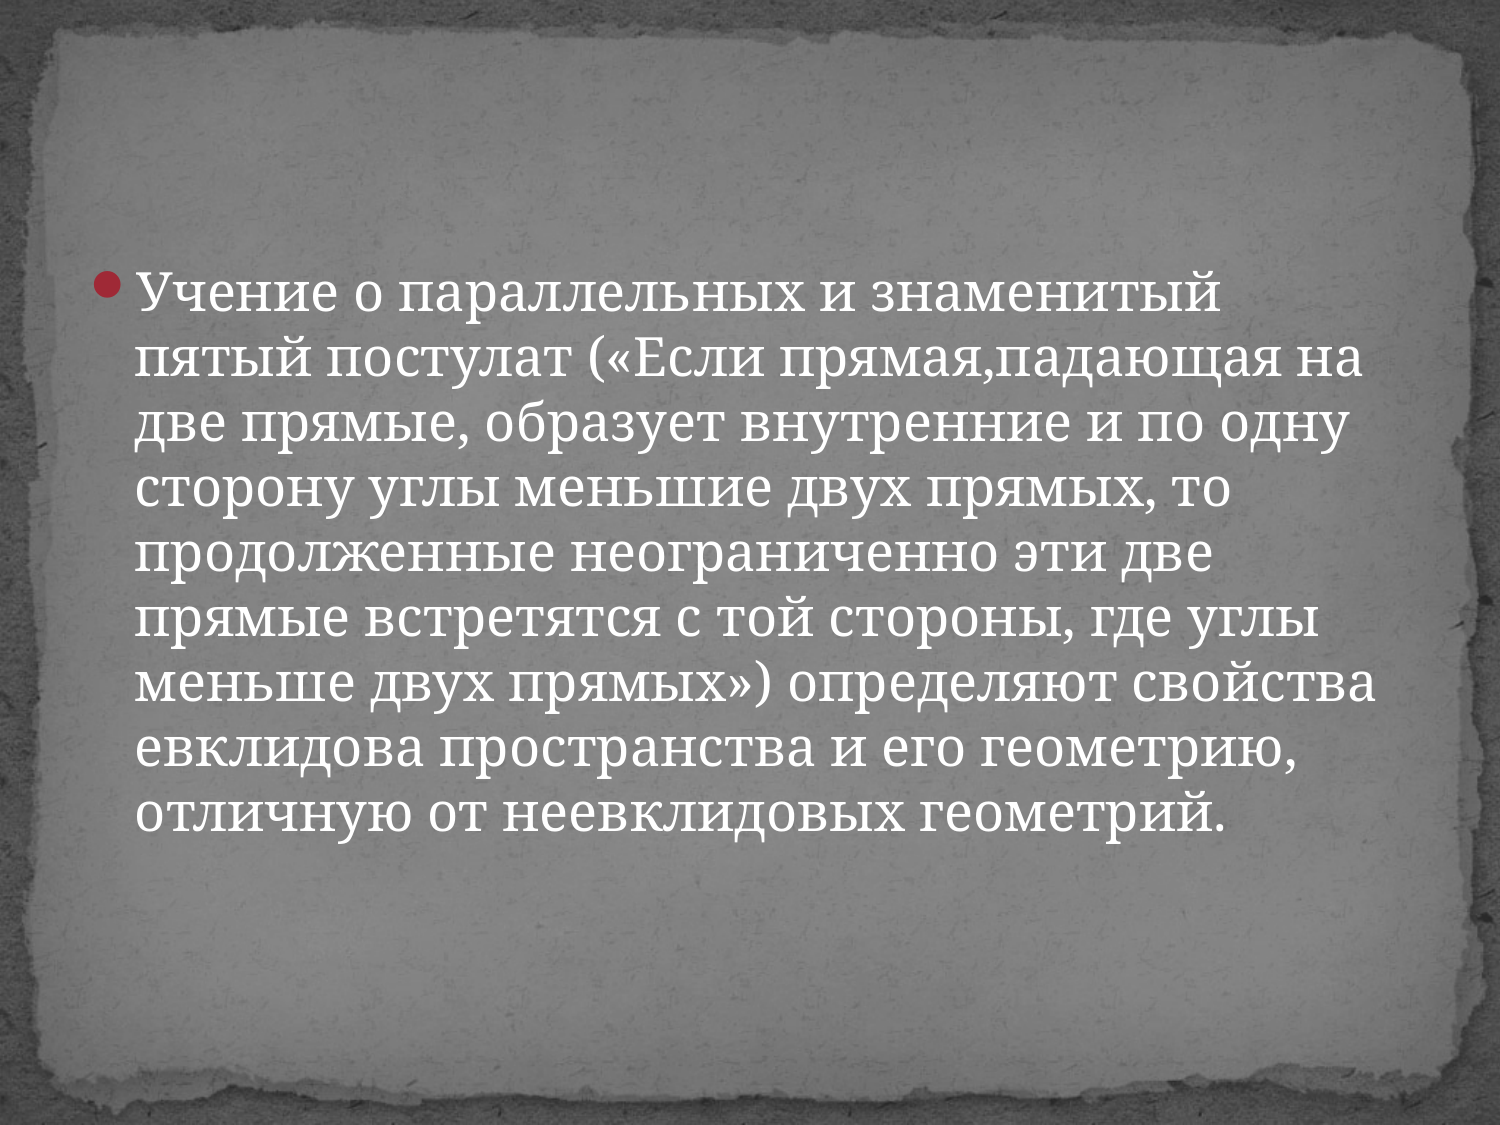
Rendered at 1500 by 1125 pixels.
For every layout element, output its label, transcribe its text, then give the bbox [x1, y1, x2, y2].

list Учение о параллельных и знаменитый пятый постулат («Если прямая,падающая на две прямые, образует внутренние и по одну сторону углы меньшие двух прямых, то продолженные неограниченно эти две прямые встретятся с той стороны, где углы меньше двух прямых») определяют свойства евклидова пространства и его геометрию, отличную от неевклидовых геометрий. [74, 249, 1426, 1001]
